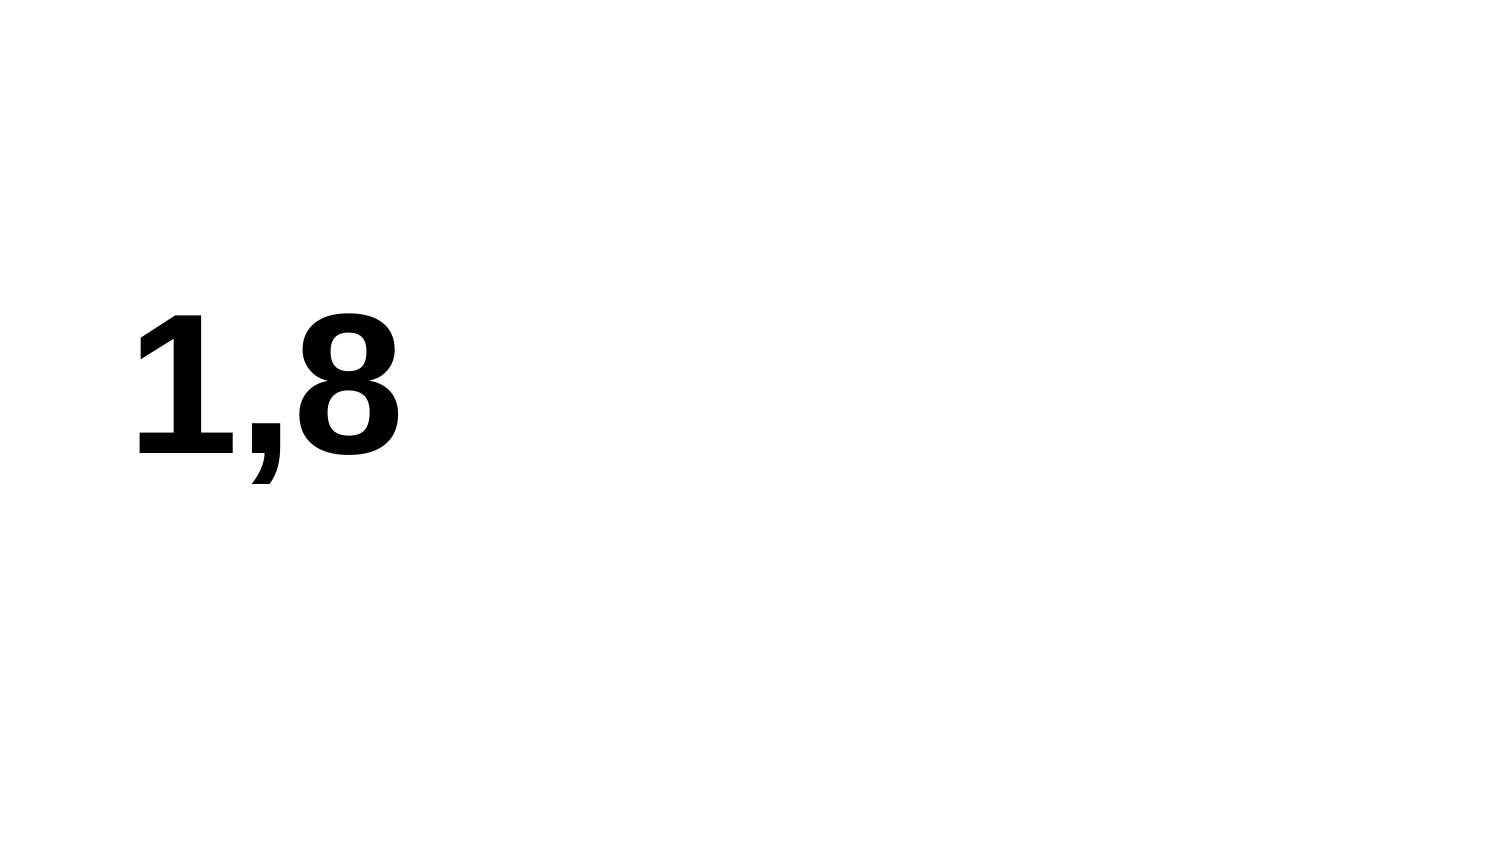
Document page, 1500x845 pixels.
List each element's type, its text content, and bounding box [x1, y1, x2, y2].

text_box 1,8 [112, 235, 1388, 509]
